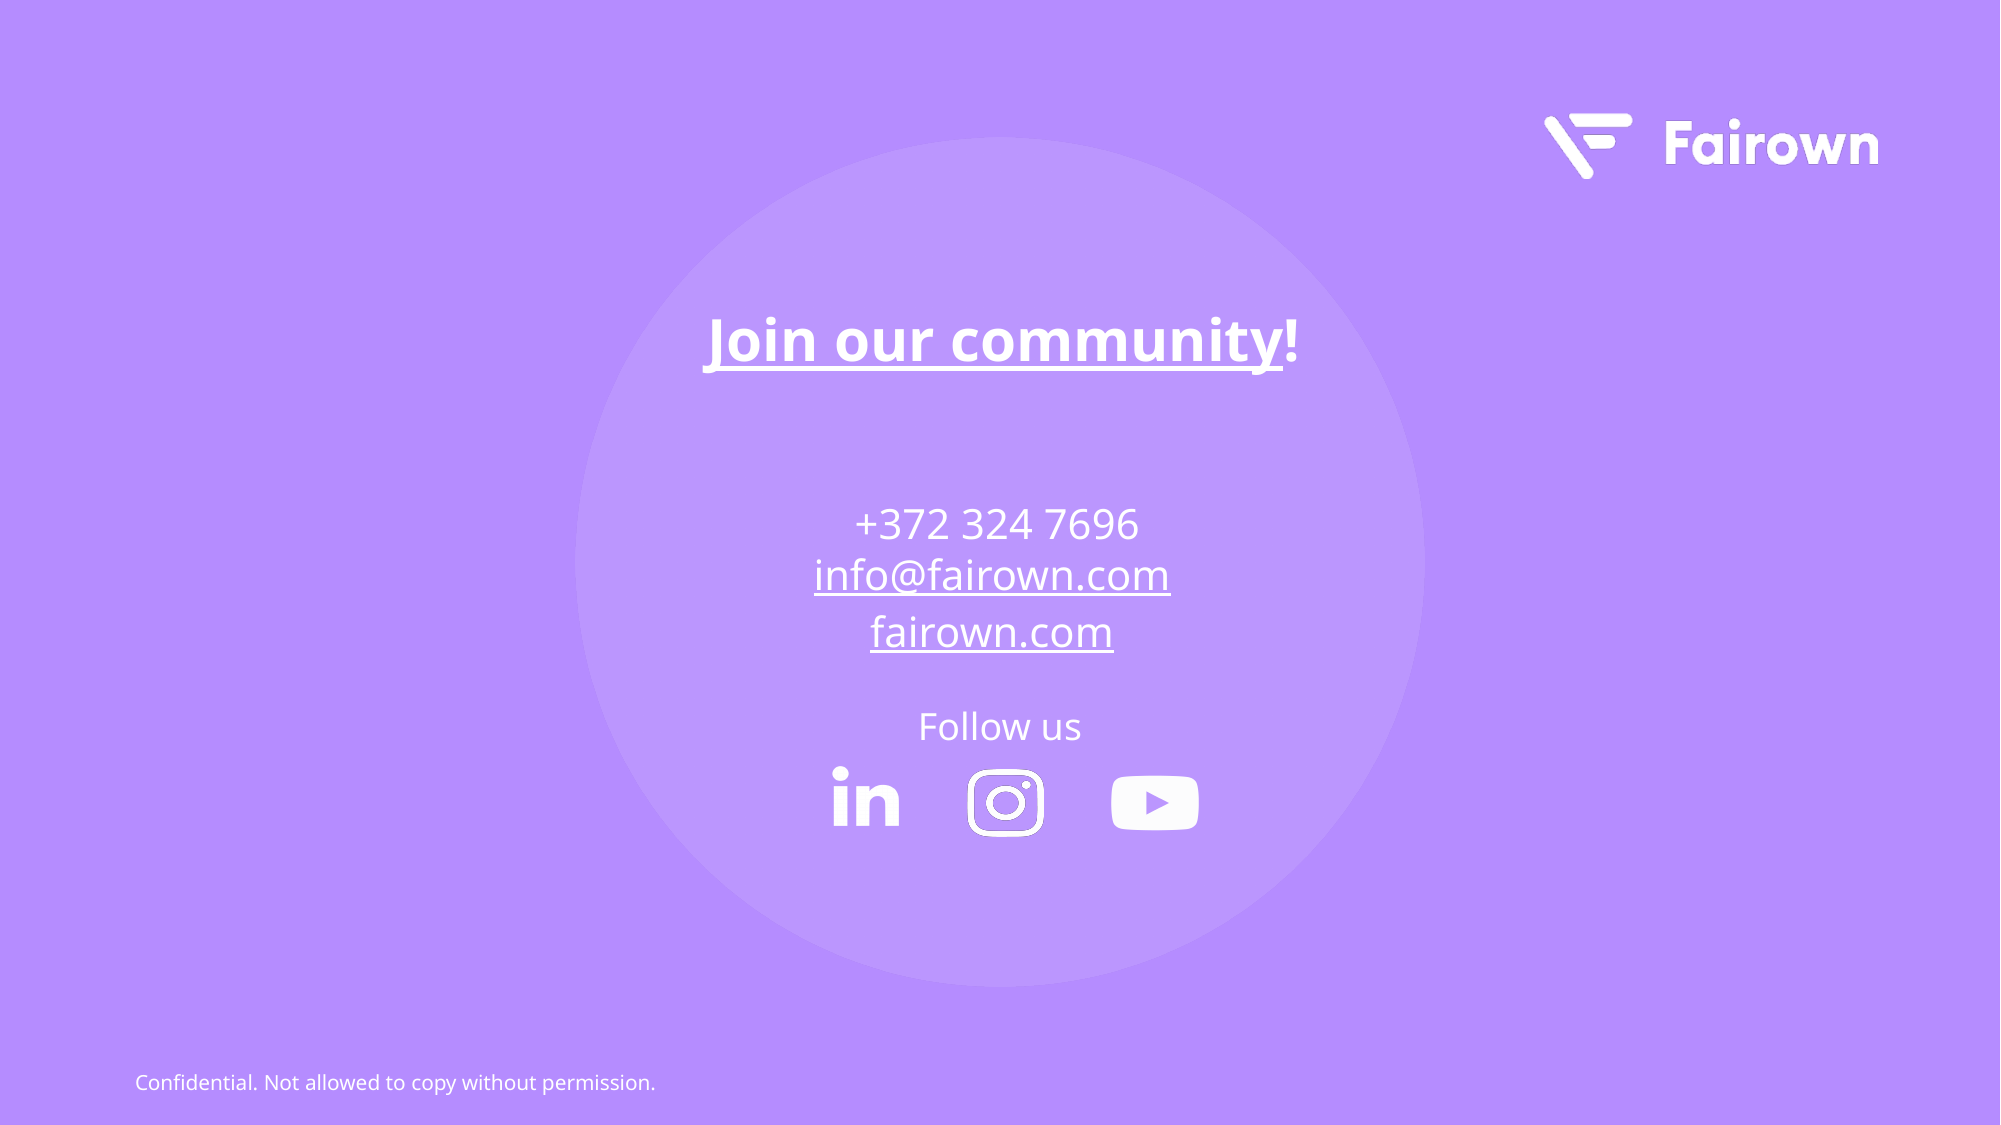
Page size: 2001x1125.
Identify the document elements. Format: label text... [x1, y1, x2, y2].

text_box Join our community! [573, 218, 1434, 457]
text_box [831, 762, 1201, 844]
picture [0, 0, 2000, 1125]
text_box Follow us [622, 676, 1377, 776]
title +372 324 7696 info@fairown.com fairown.com [612, 501, 1382, 659]
